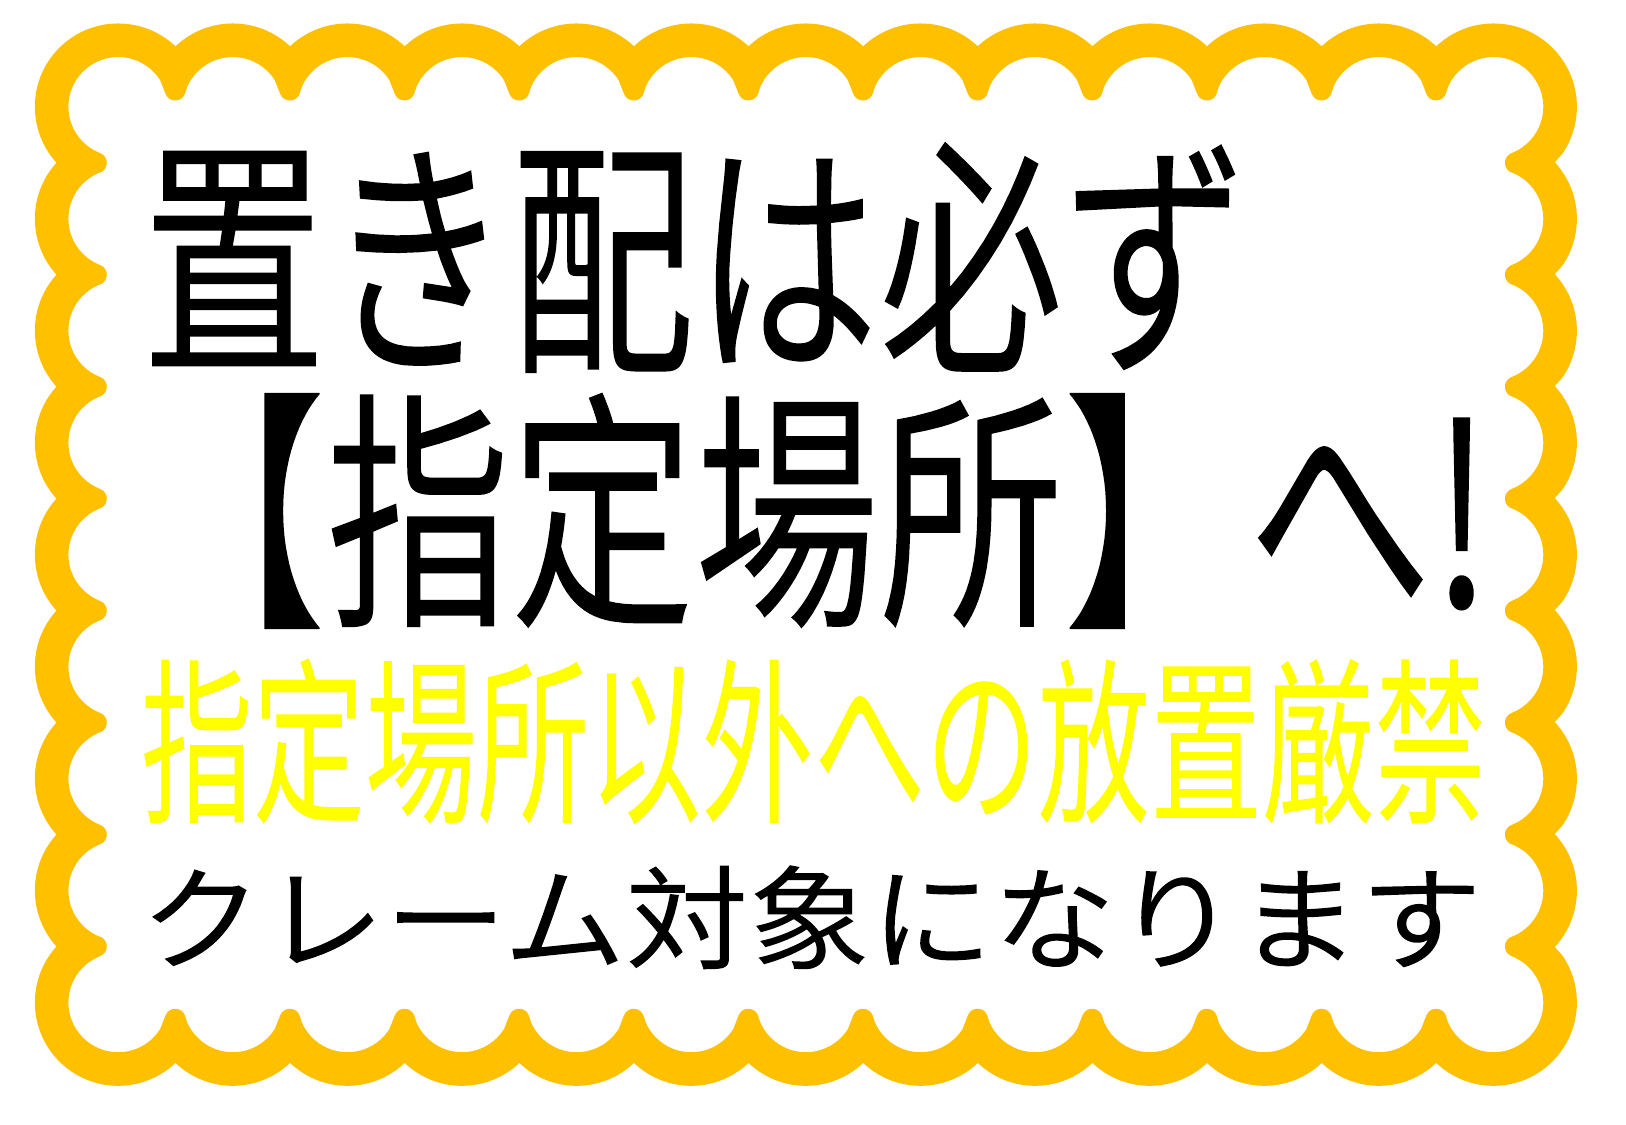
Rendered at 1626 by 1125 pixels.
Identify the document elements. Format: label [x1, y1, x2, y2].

text_box [43, 31, 1569, 1078]
